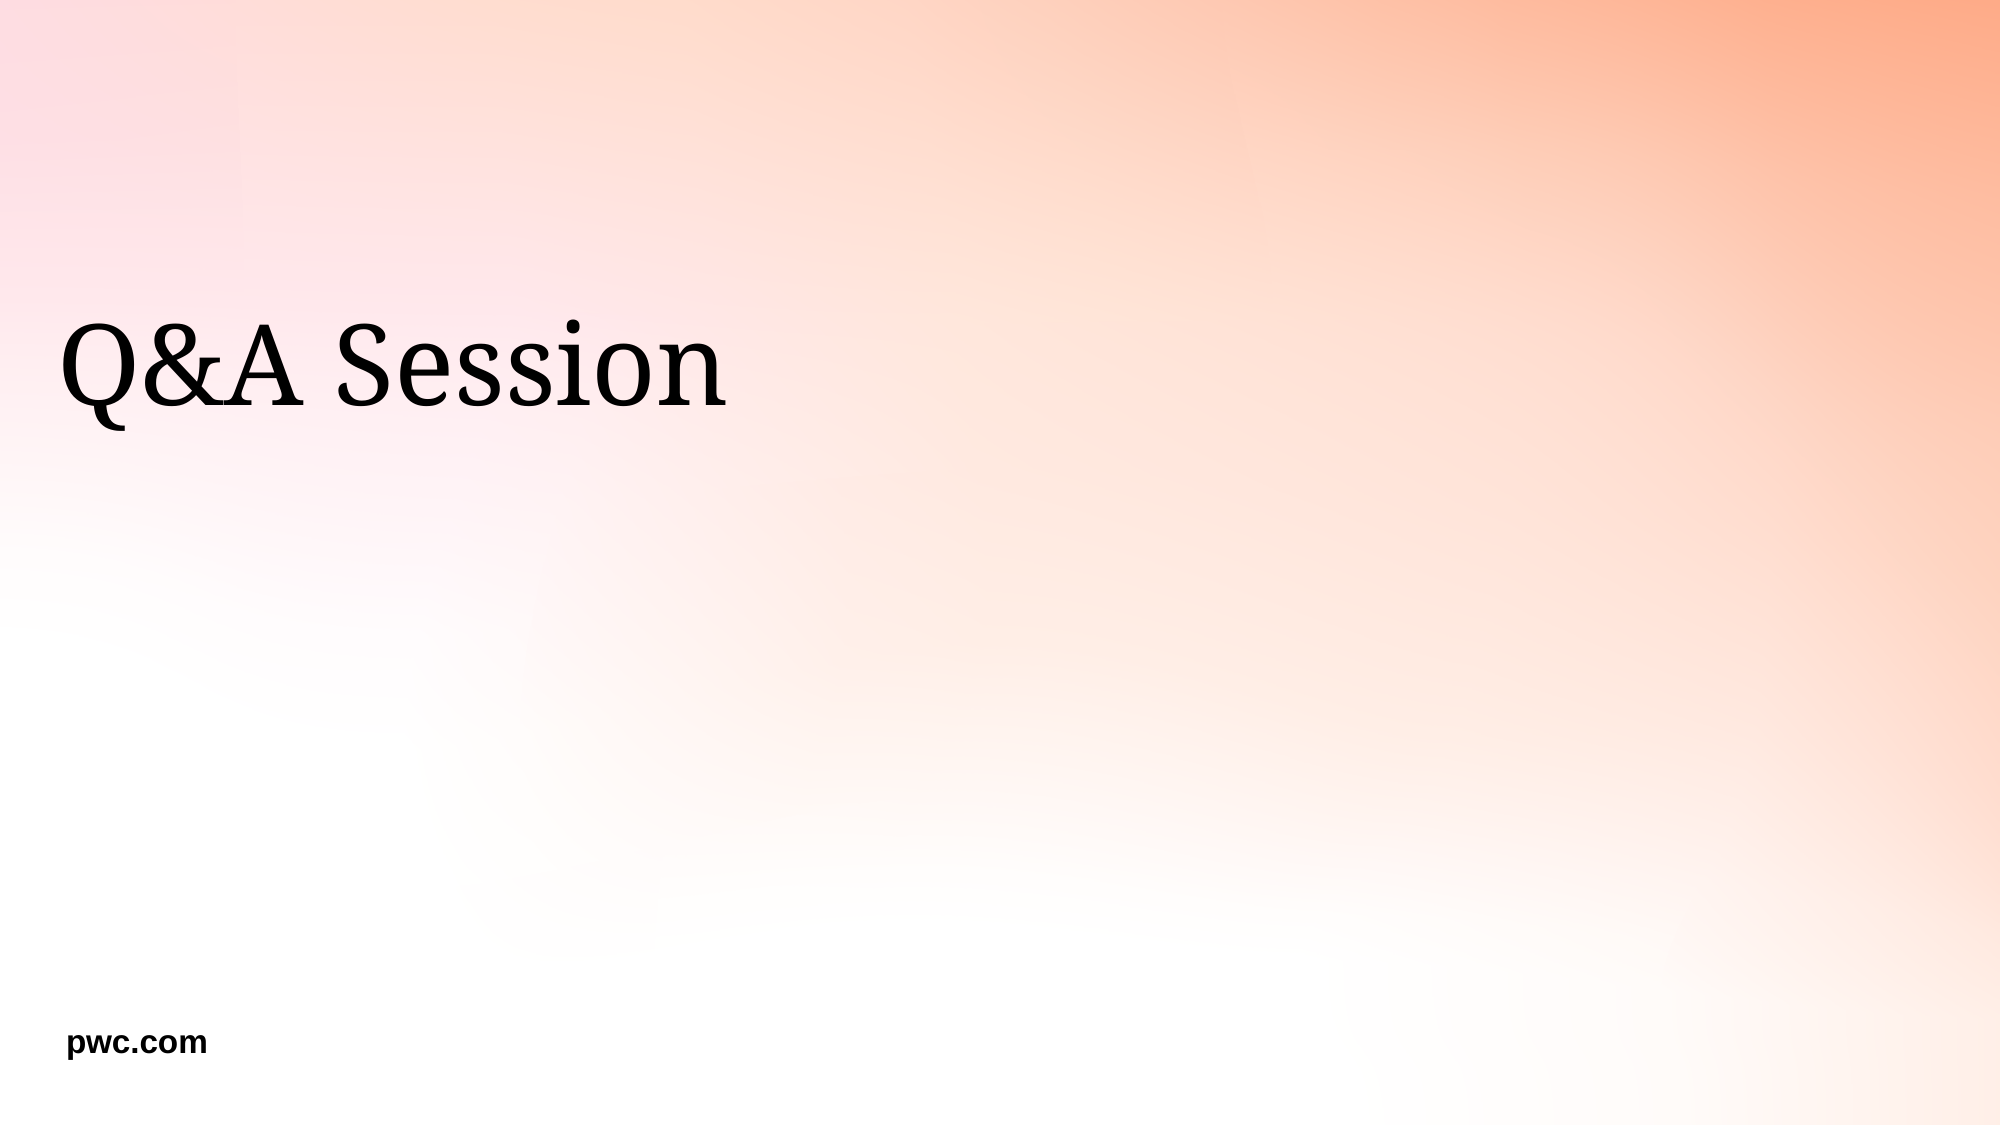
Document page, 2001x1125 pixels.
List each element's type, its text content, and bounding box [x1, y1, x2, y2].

picture [0, 0, 2000, 1125]
title Q&A Session [57, 319, 1146, 563]
